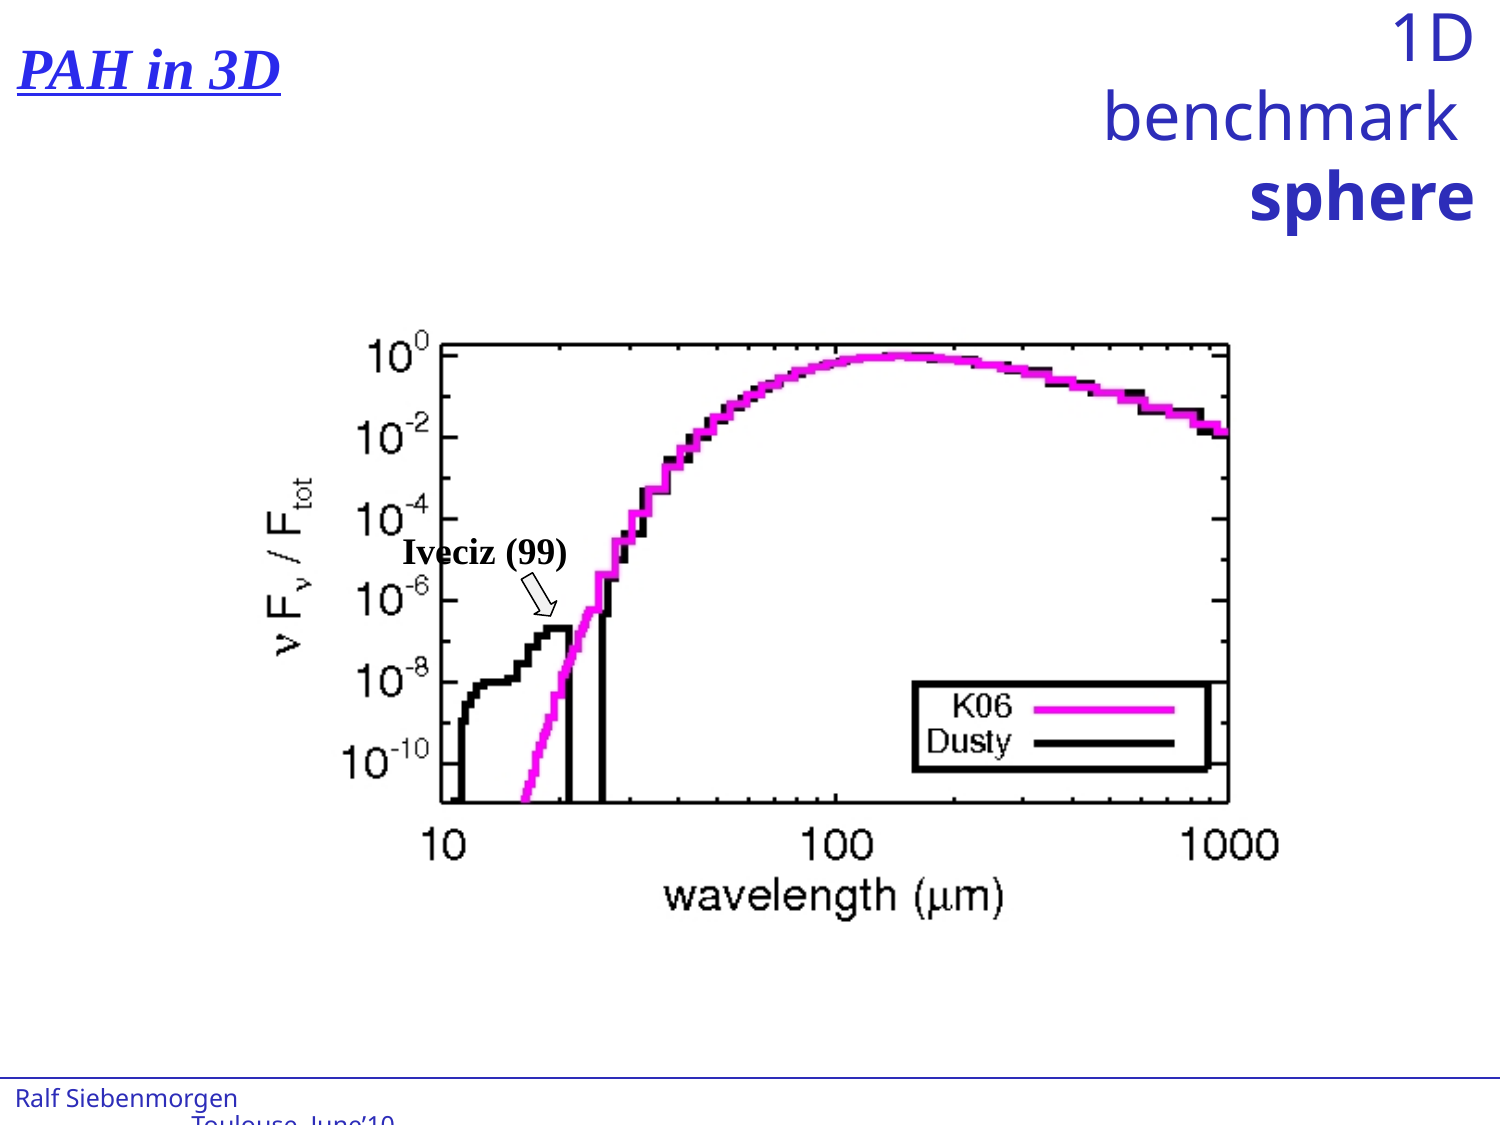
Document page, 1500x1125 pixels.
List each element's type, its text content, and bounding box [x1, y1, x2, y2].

text_box 1D benchmark sphere [1089, 11, 1477, 211]
picture [198, 269, 1301, 959]
